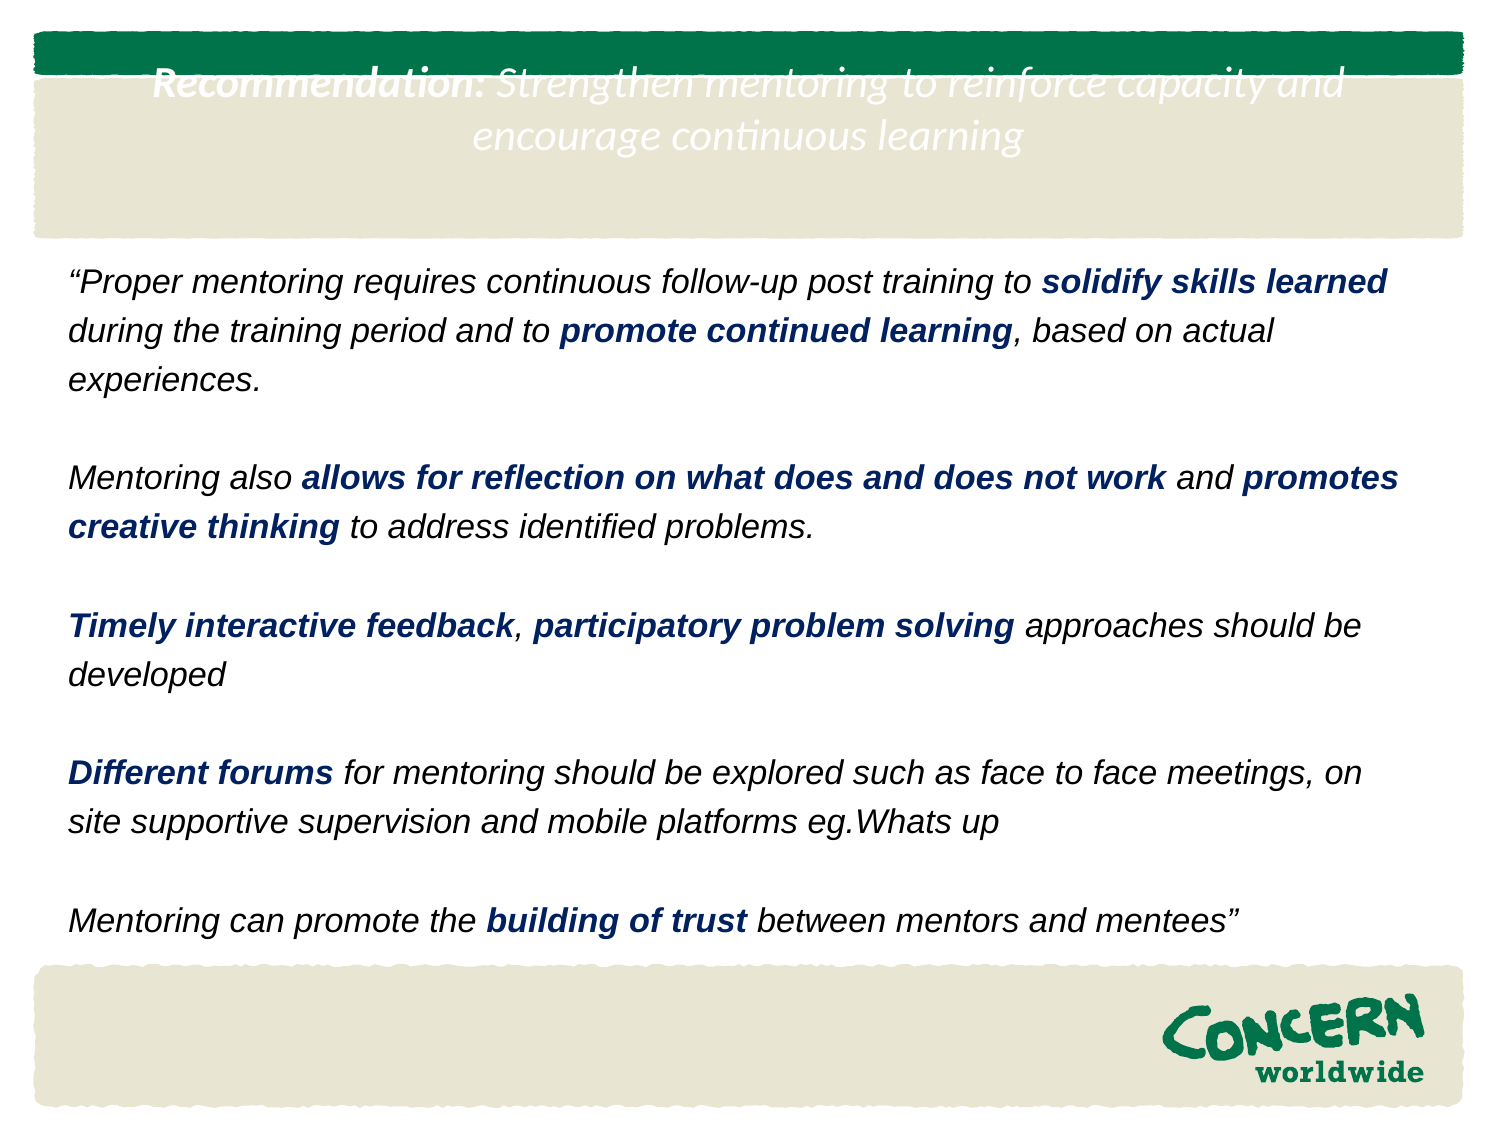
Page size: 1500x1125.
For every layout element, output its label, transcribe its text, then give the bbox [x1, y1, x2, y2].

list “Proper mentoring requires continuous follow-up post training to solidify skills learned during the training period and to promote continued learning, based on actual experiences. Mentoring also allows for reflection on what does and does not work and promotes creative thinking to address identified problems. Timely interactive feedback, participatory problem solving approaches should be developed Different forums for mentoring should be explored such as face to face meetings, on site supportive supervision and mobile platforms eg.Whats up Mentoring can promote the building of trust between mentors and mentees” [53, 243, 1424, 953]
title Recommendation: Strengthen mentoring to reinforce capacity and encourage continuous learning [75, 45, 1424, 220]
